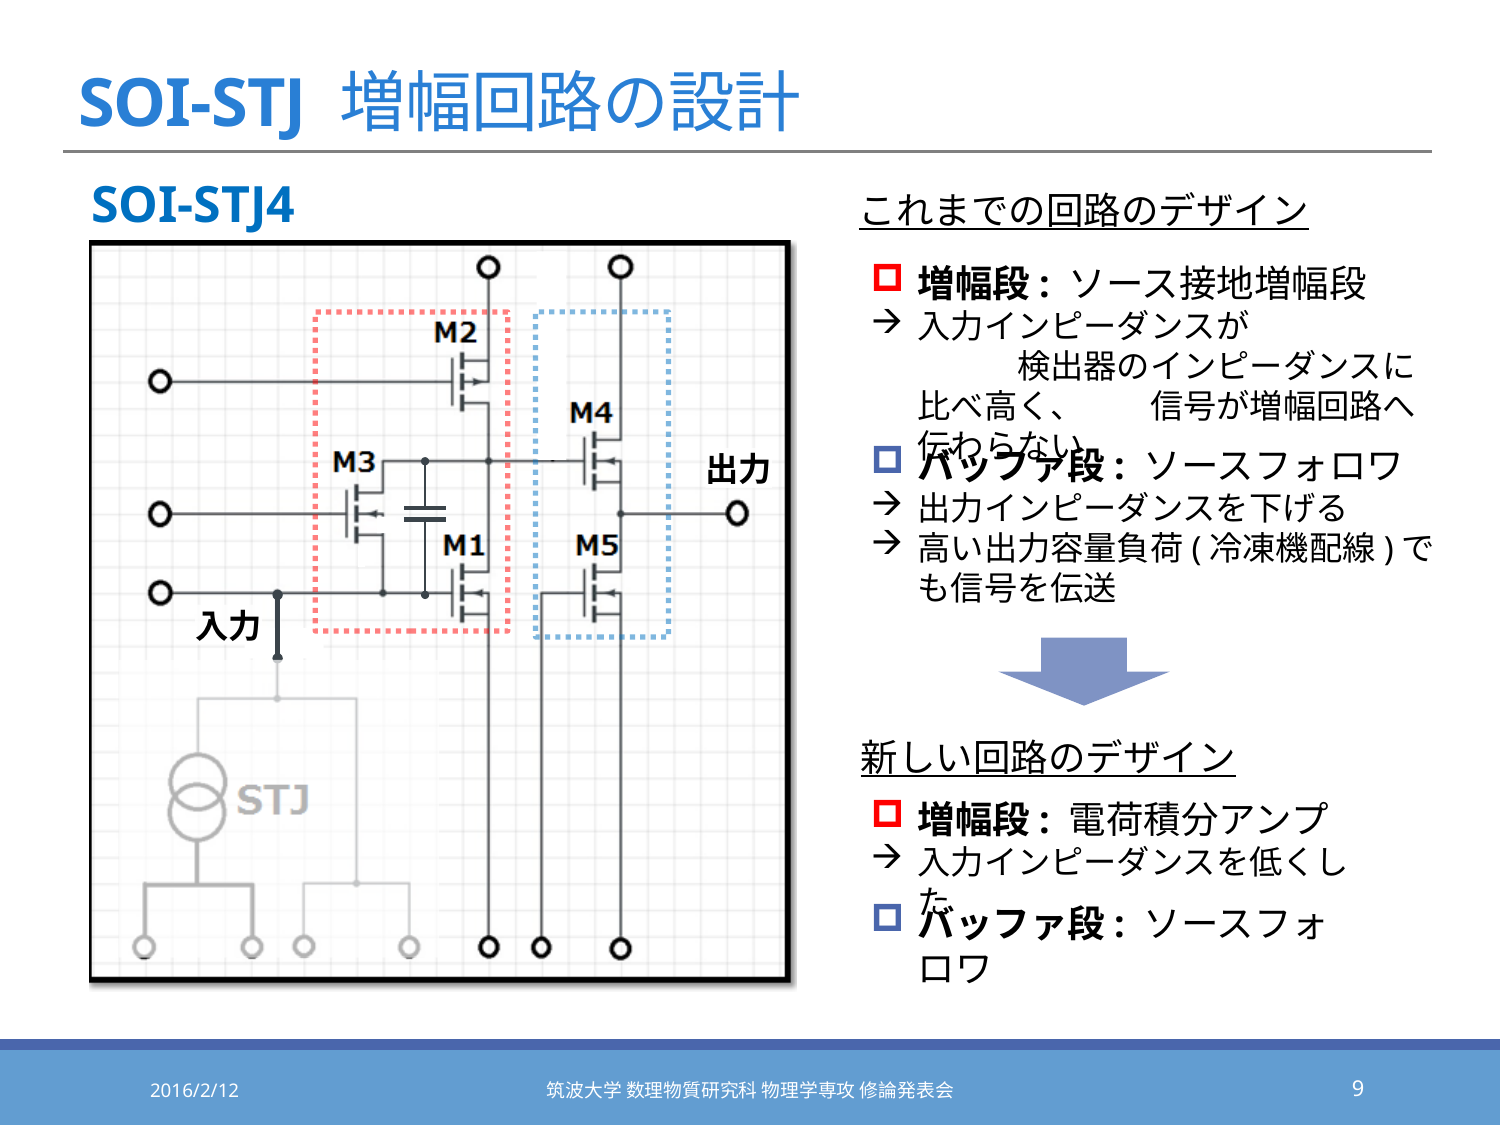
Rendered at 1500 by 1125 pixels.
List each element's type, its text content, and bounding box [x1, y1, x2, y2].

slide_number 9 [1218, 1059, 1380, 1120]
text_box これまでの回路のデザイン [844, 179, 1324, 240]
text_box SOI-STJ4 [76, 165, 311, 240]
text_box 増幅段: ソース接地増幅段 入力インピーダンスが 検出器のインピーダンスに比べ高く、 信号が増幅回路へ伝わらない [856, 253, 1432, 473]
text_box バッファ段: ソースフォロワ [856, 892, 1380, 998]
text_box [997, 636, 1172, 707]
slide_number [135, 1059, 440, 1120]
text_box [89, 240, 797, 993]
text_box バッファ段: ソースフォロワ 出力インピーダンスを下げる 高い出力容量負荷(冷凍機配線)でも信号を伝送 [856, 434, 1465, 615]
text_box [403, 460, 447, 596]
text_box 新しい回路のデザイン [846, 726, 1251, 787]
text_box 増幅段: 電荷積分アンプ 入力インピーダンスを低くした [856, 788, 1380, 892]
title SOI-STJ 増幅回路の設計 [63, 47, 1433, 148]
footer 筑波大学 数理物質研究科 物理学専攻 修論発表会 [453, 1059, 1047, 1120]
